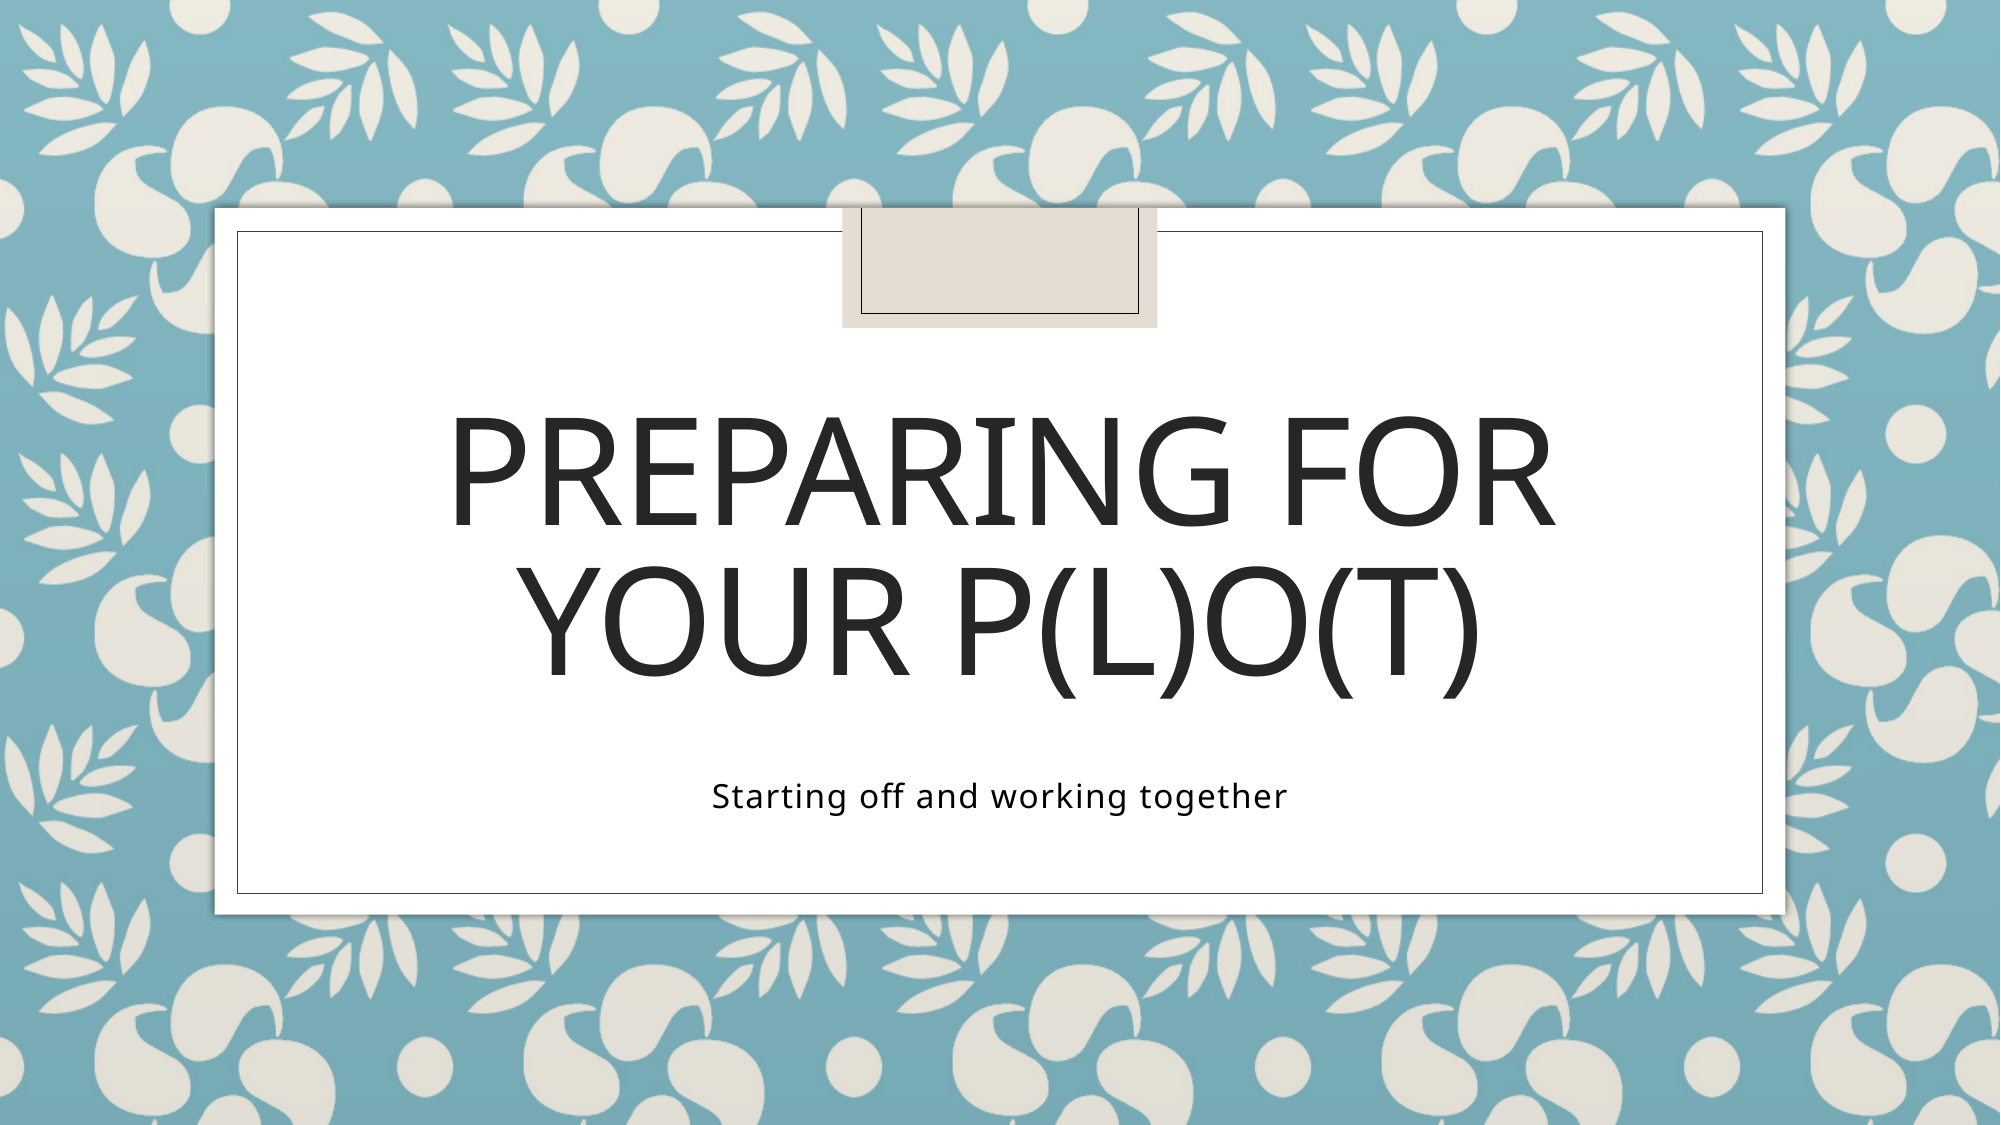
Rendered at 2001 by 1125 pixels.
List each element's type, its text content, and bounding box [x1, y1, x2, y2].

subtitle Starting off and working together [256, 768, 1745, 844]
title Preparing for your P(l)O(t) [256, 343, 1744, 768]
